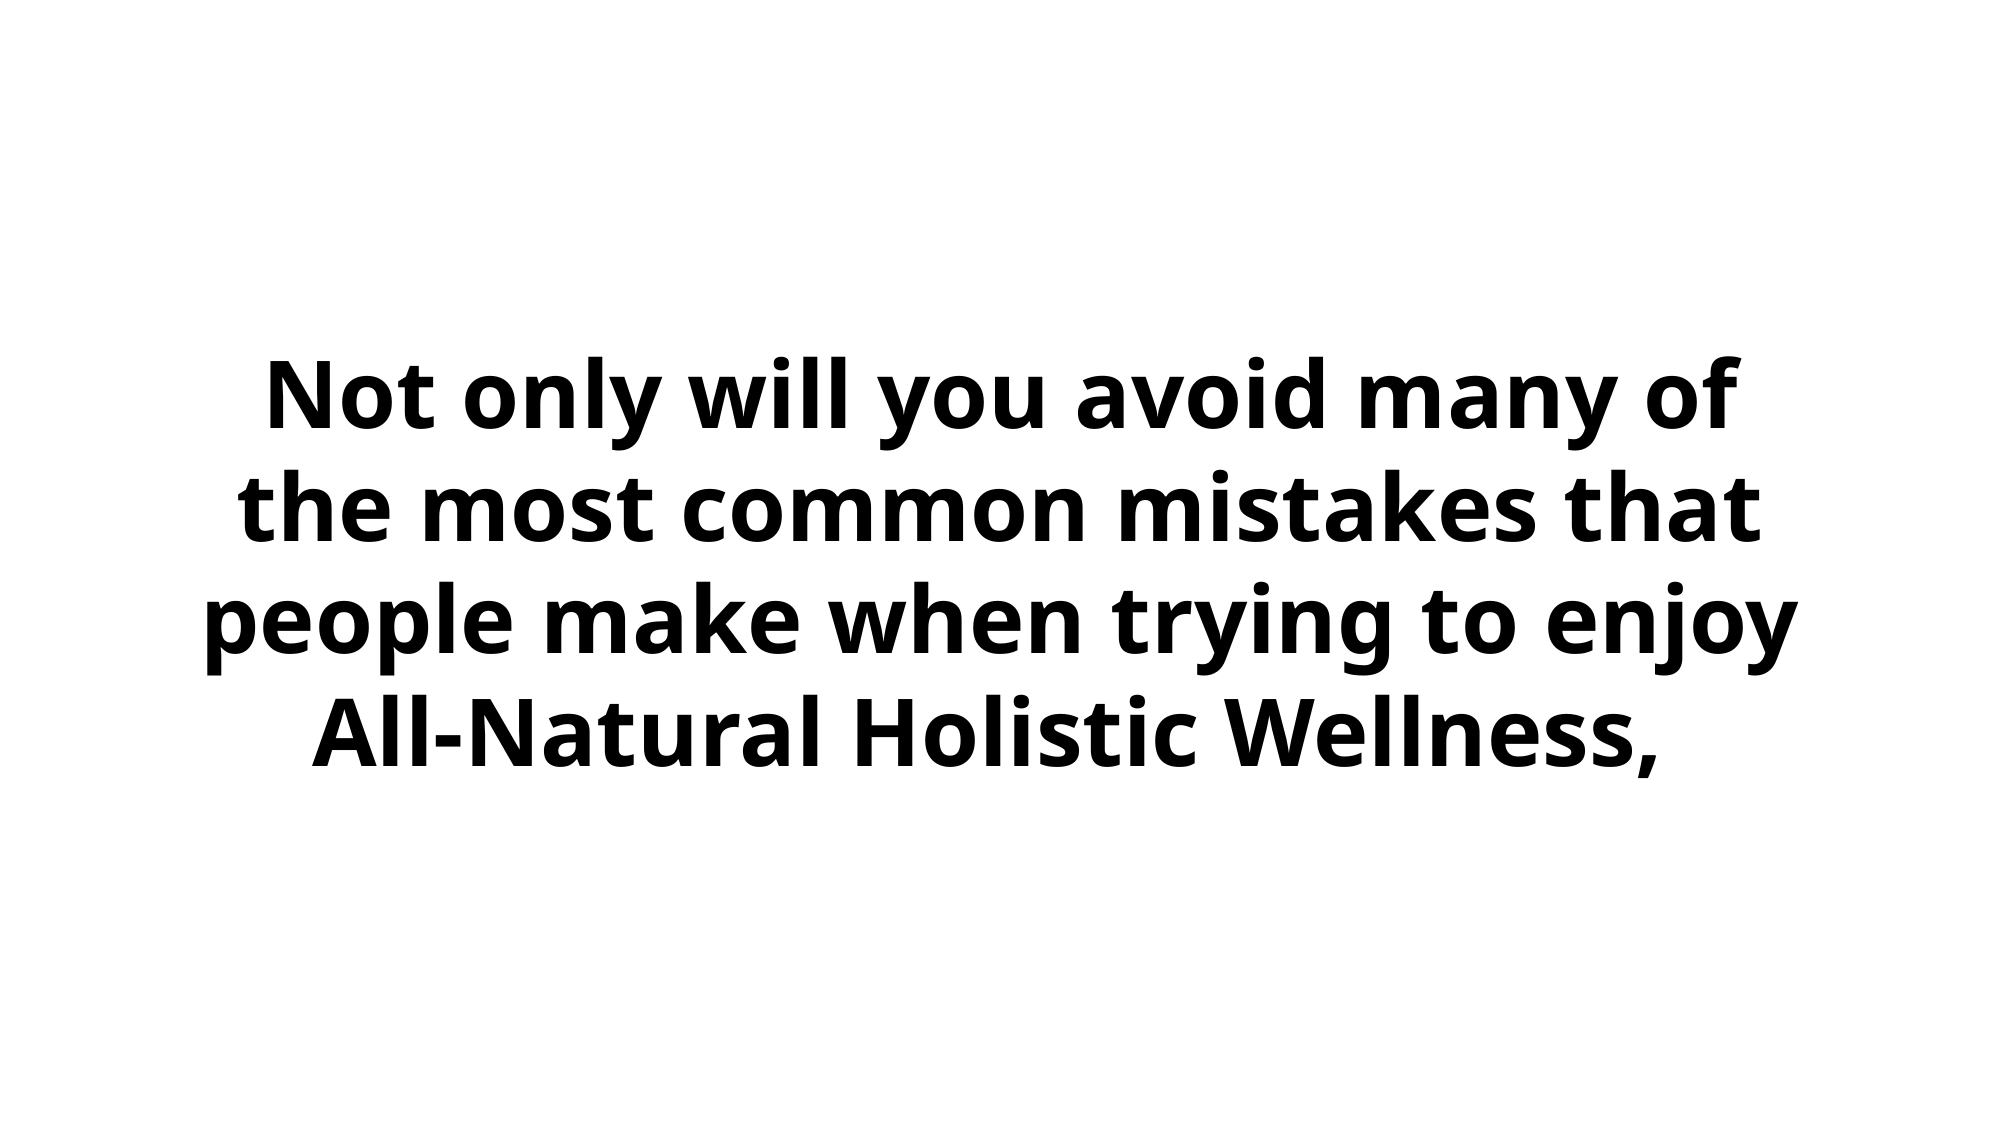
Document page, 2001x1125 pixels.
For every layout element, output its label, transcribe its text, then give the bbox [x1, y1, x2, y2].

text_box Not only will you avoid many of the most common mistakes that people make when trying to enjoy All-Natural Holistic Wellness, [168, 327, 1832, 793]
